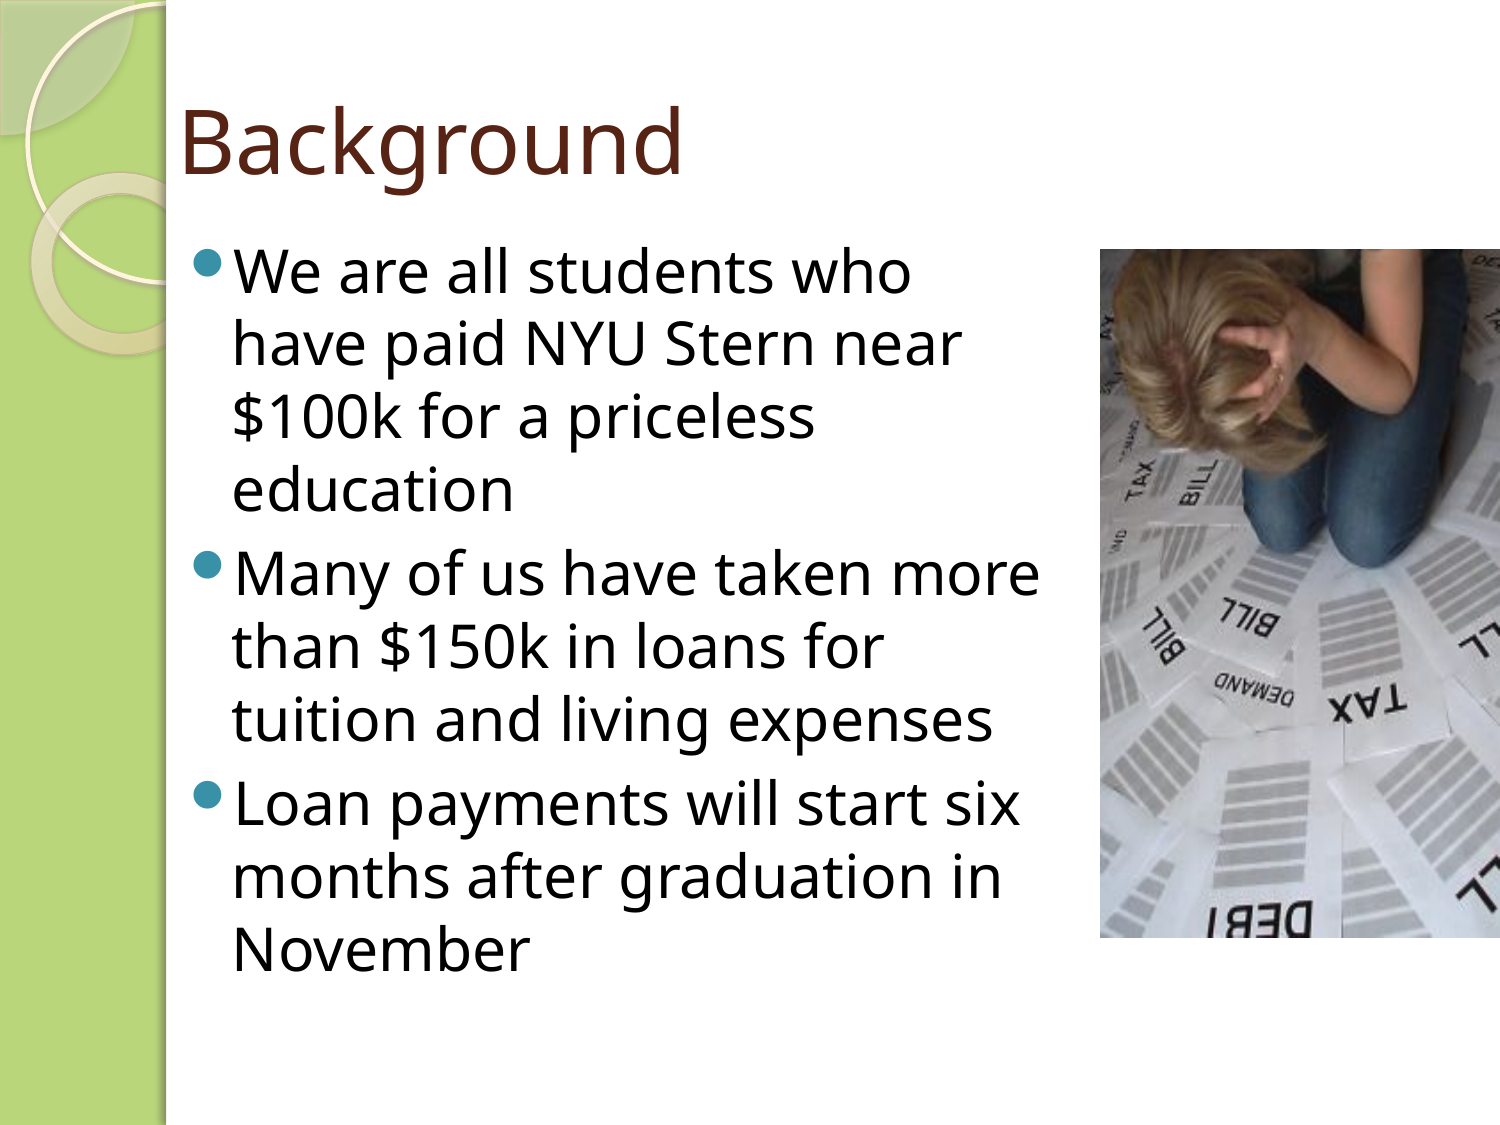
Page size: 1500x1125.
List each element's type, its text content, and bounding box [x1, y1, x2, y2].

list We are all students who have paid NYU Stern near $100k for a priceless education Many of us have taken more than $150k in loans for tuition and living expenses Loan payments will start six months after graduation in November [162, 224, 1065, 1013]
title Background [162, 45, 1393, 233]
picture [1099, 249, 1500, 938]
